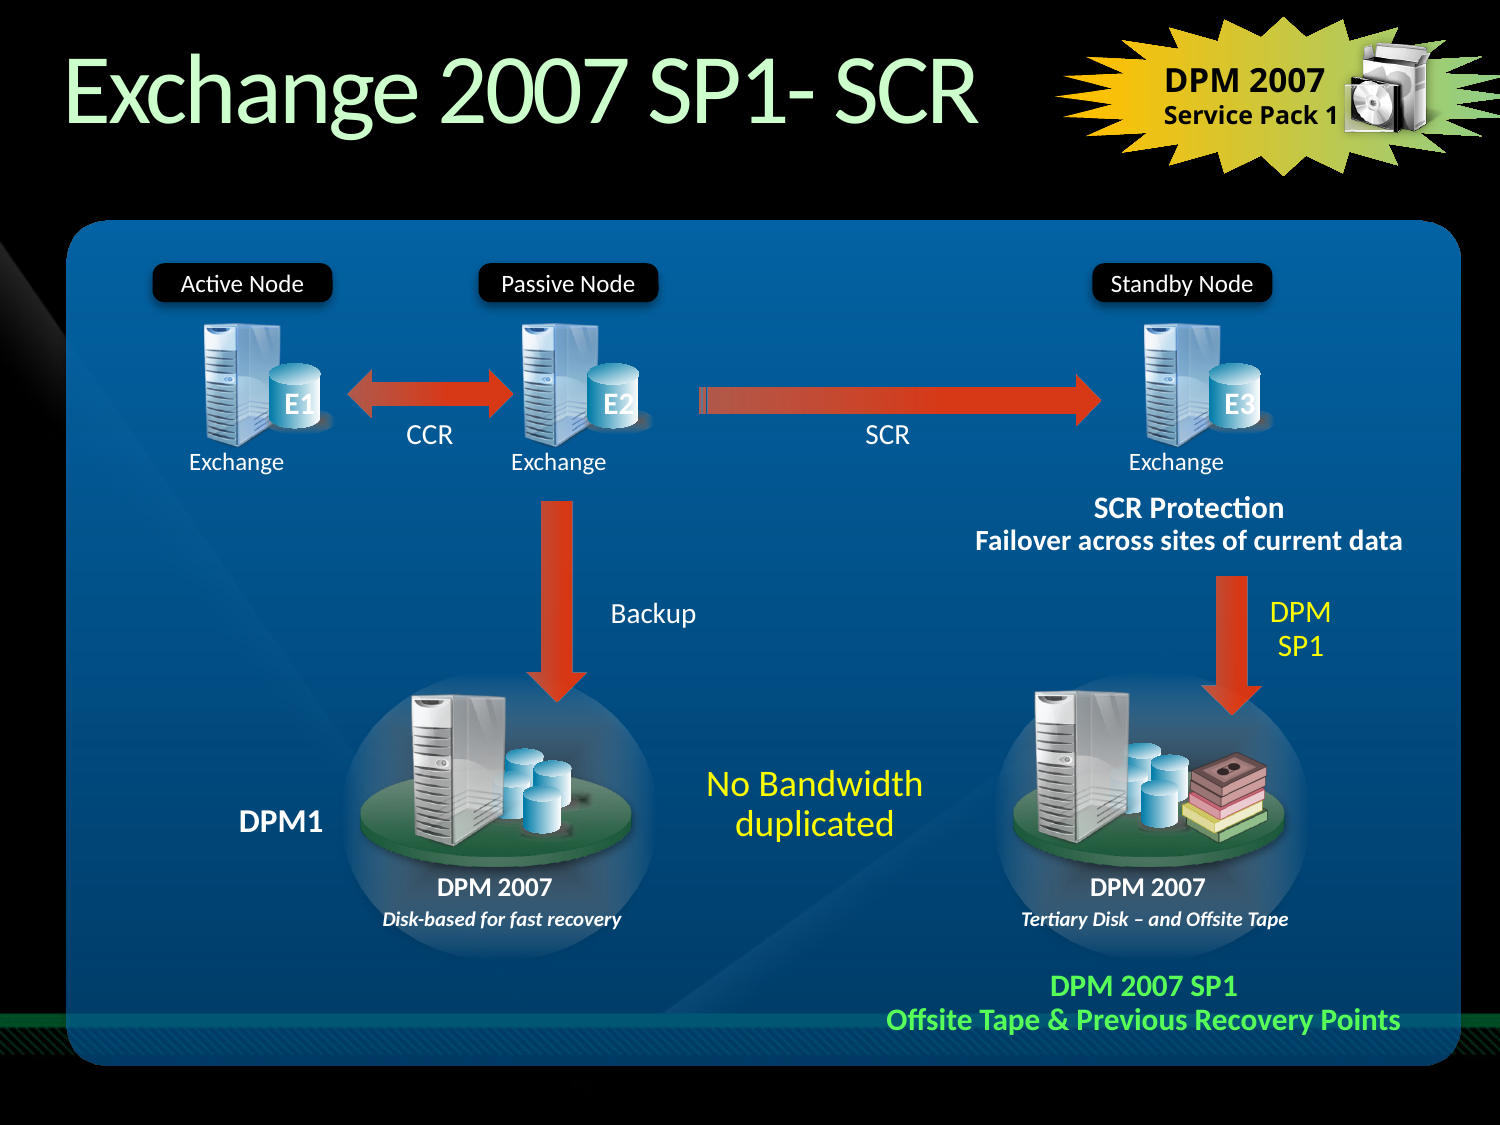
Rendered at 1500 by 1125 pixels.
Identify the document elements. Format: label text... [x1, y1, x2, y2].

text_box DPM1 [223, 796, 323, 847]
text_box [328, 670, 675, 961]
text_box No Bandwidth duplicated [679, 756, 975, 853]
text_box Exchange [1085, 441, 1268, 484]
text_box SCR [850, 411, 925, 458]
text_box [347, 694, 647, 887]
text_box [66, 220, 1461, 1066]
text_box [541, 501, 572, 670]
text_box [347, 369, 491, 418]
text_box DPM SP1 [1237, 588, 1365, 671]
text_box Active Node [152, 263, 333, 303]
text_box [580, 363, 657, 434]
picture [0, 0, 1500, 1125]
text_box CCR [391, 411, 469, 458]
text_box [1182, 752, 1268, 845]
text_box Exchange [468, 441, 650, 484]
text_box Exchange [145, 441, 328, 484]
text_box [1216, 576, 1247, 670]
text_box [1054, 16, 1500, 177]
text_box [981, 670, 1328, 961]
text_box SCR Protection Failover across sites of current data [917, 484, 1461, 565]
text_box [703, 375, 1086, 426]
text_box DPM 2007 SP1 Offsite Tape & Previous Recovery Points [812, 962, 1476, 1045]
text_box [1163, 742, 1213, 836]
text_box Passive Node [478, 263, 659, 303]
text_box Backup [595, 591, 712, 638]
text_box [262, 363, 335, 434]
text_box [1092, 263, 1275, 449]
title Exchange 2007 SP1- SCR [62, 37, 1048, 147]
